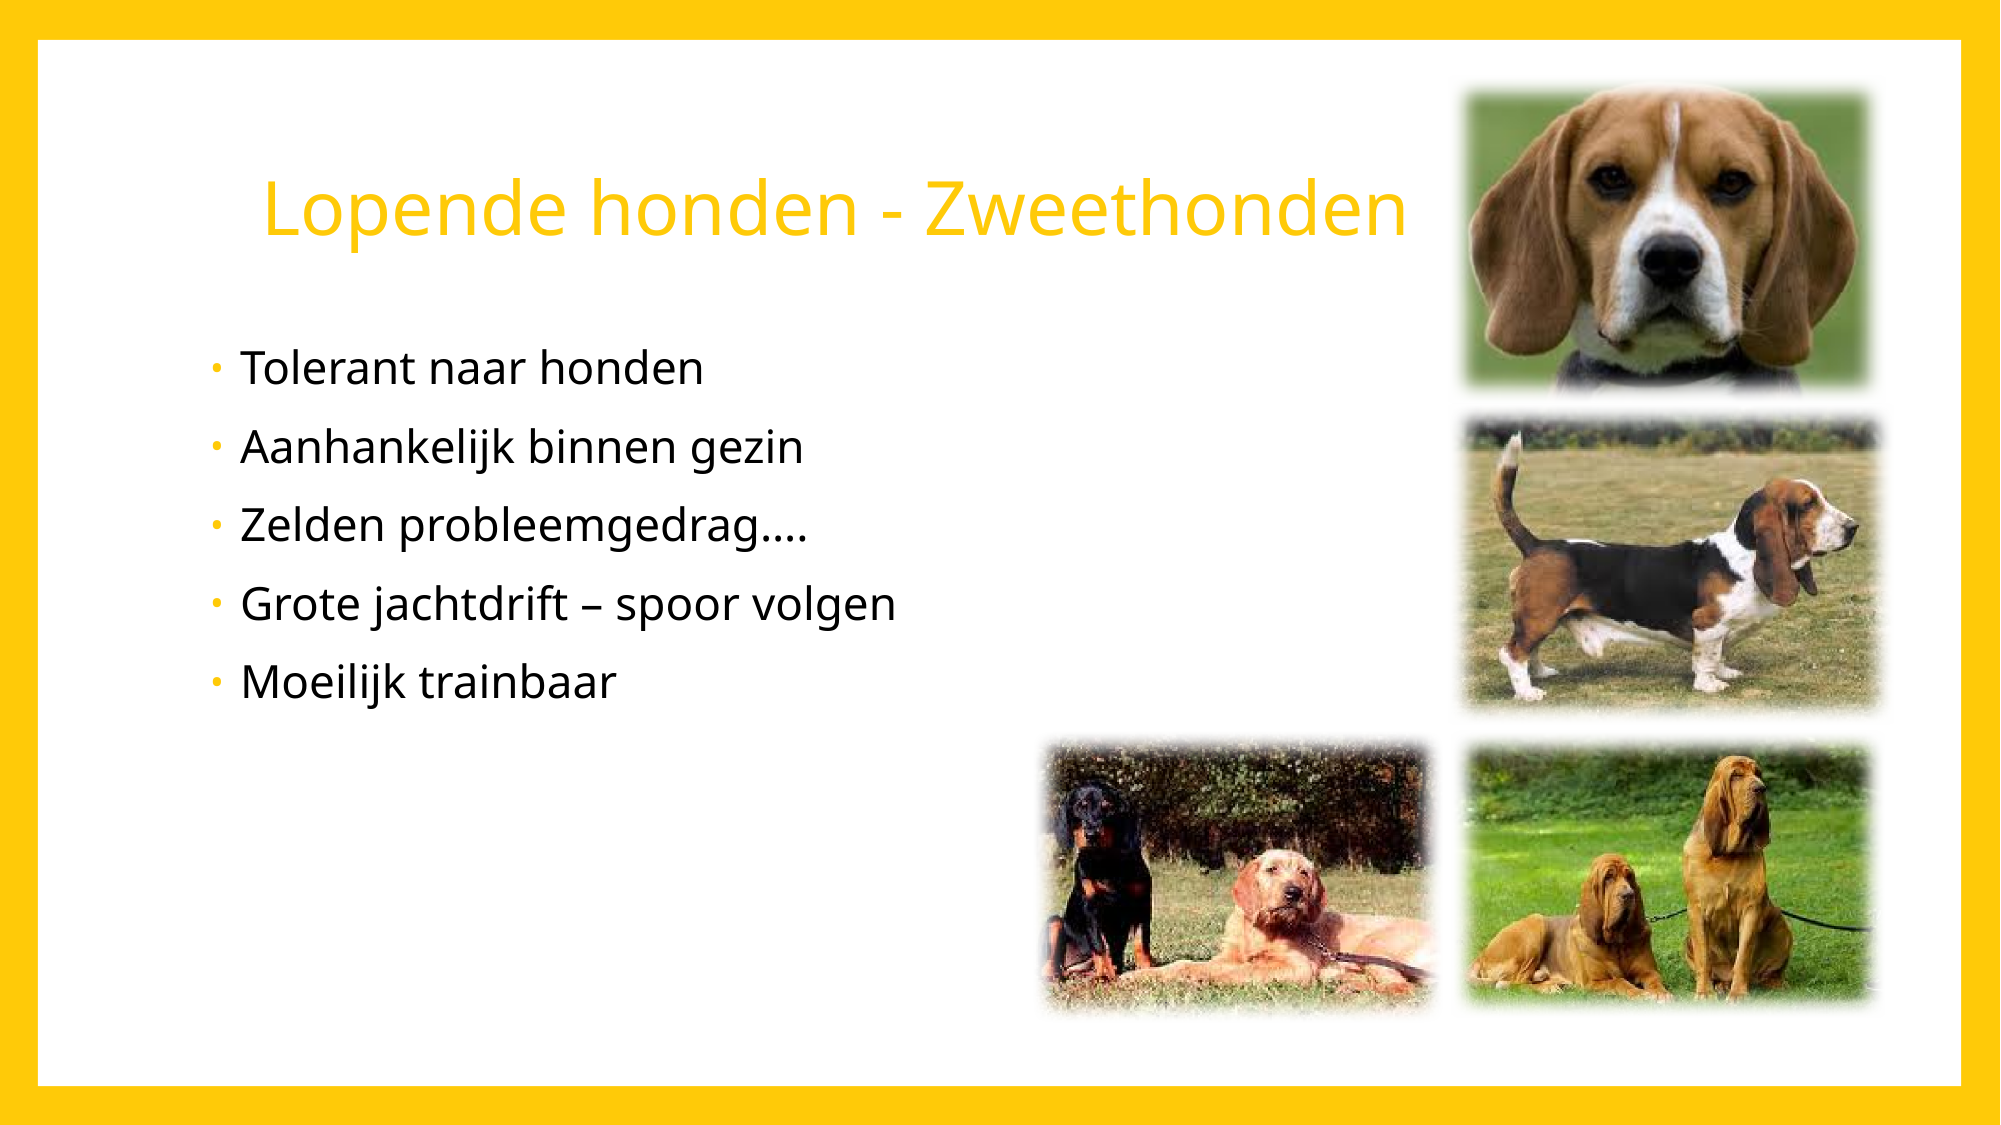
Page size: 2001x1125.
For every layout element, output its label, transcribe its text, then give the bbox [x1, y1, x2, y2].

title Lopende honden - Zweethonden [187, 99, 1442, 323]
list Tolerant naar honden Aanhankelijk binnen gezin Zelden probleemgedrag…. Grote jachtdrift – spoor volgen Moeilijk trainbaar [187, 337, 1443, 1000]
picture [1032, 729, 1444, 1024]
picture [1451, 729, 1886, 1020]
picture [1448, 75, 1894, 725]
